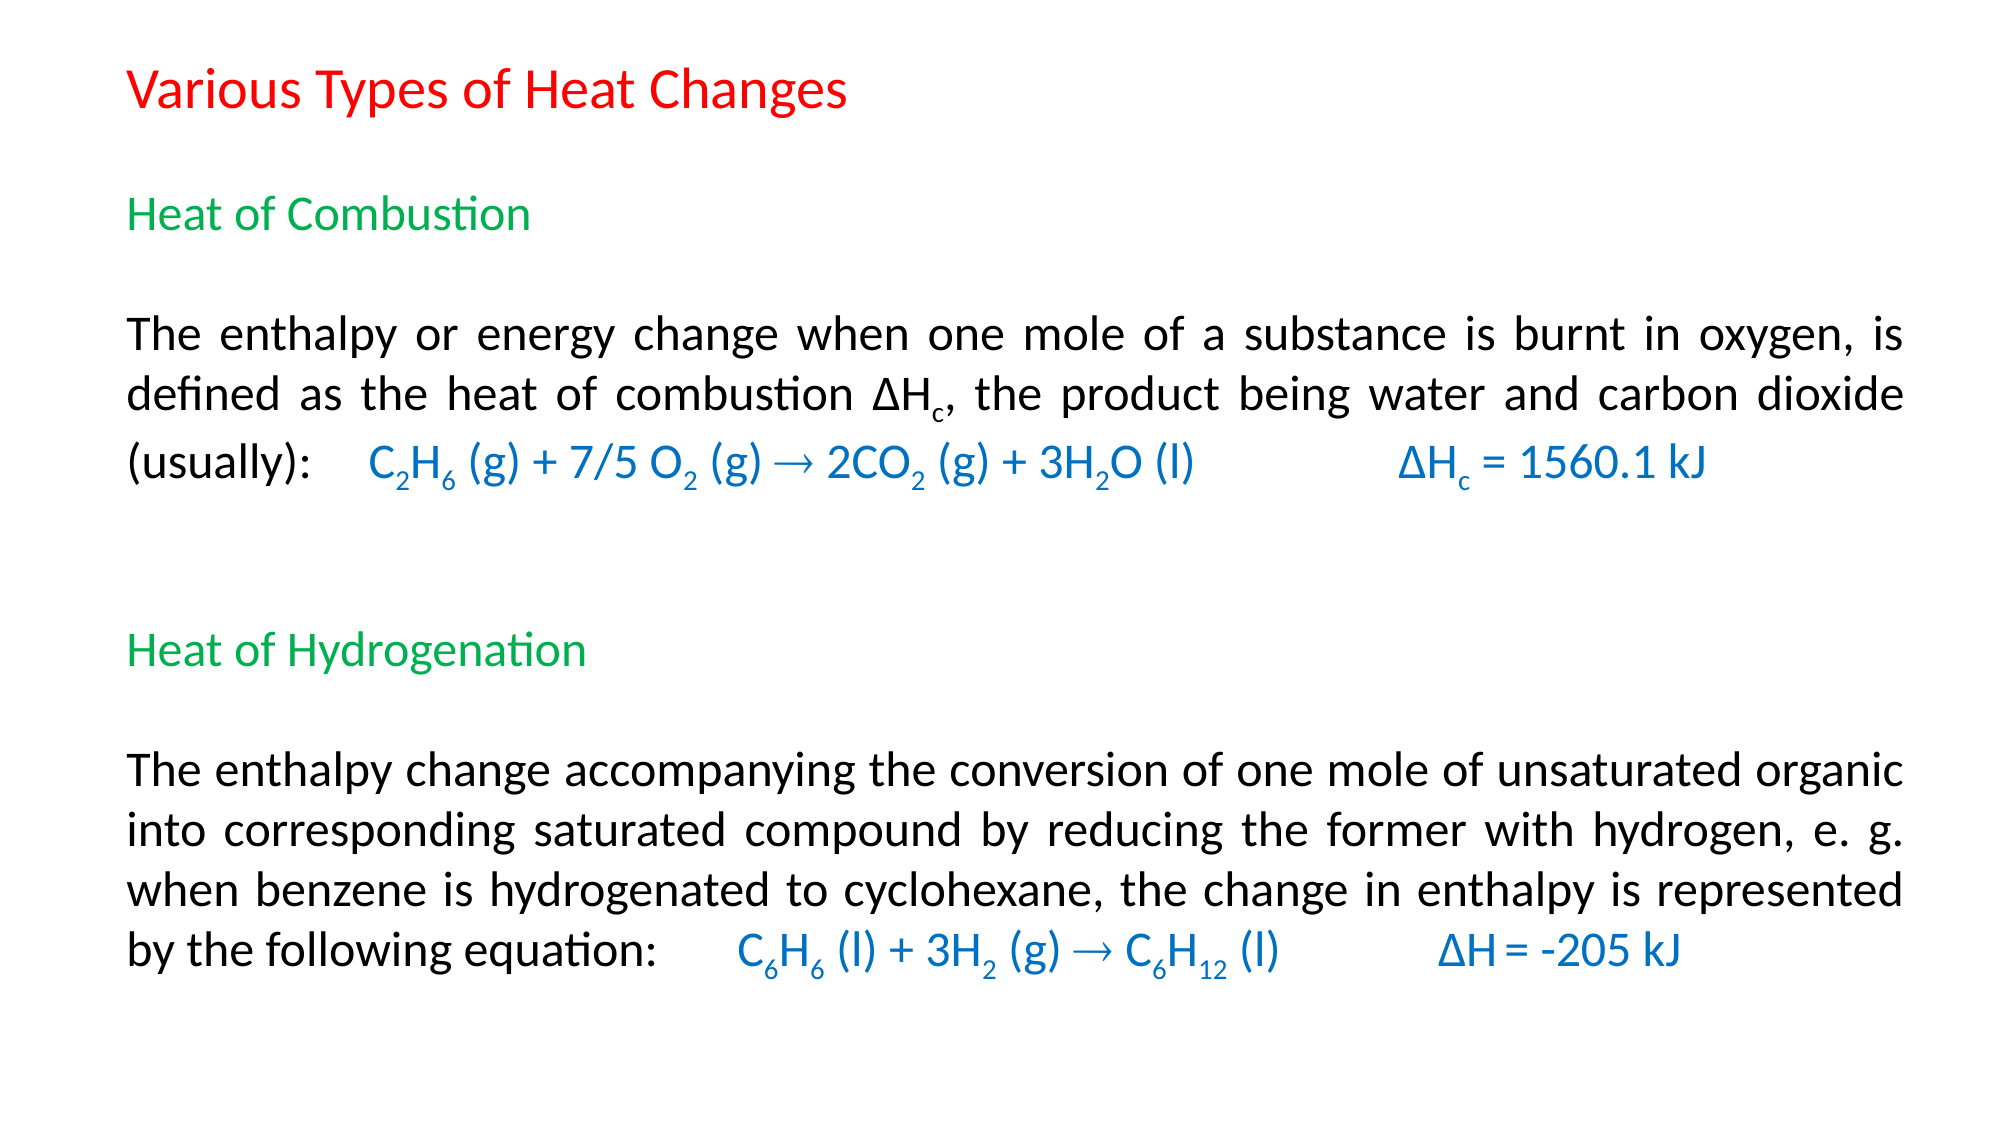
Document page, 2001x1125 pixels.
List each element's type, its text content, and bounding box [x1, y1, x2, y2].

text_box Various Types of Heat Changes Heat of Combustion The enthalpy or energy change when one mole of a substance is burnt in oxygen, is defined as the heat of combustion ∆Hc, the product being water and carbon dioxide (usually): C2H6 (g) + 7/5 O2 (g)  2CO2 (g) + 3H2O (l) ∆Hc = 1560.1 kJ Heat of Hydrogenation The enthalpy change accompanying the conversion of one mole of unsaturated organic into corresponding saturated compound by reducing the former with hydrogen, e. g. when benzene is hydrogenated to cyclohexane, the change in enthalpy is represented by the following equation: C6H6 (l) + 3H2 (g)  C6H12 (l) ∆H = -205 kJ [111, 42, 1920, 1113]
